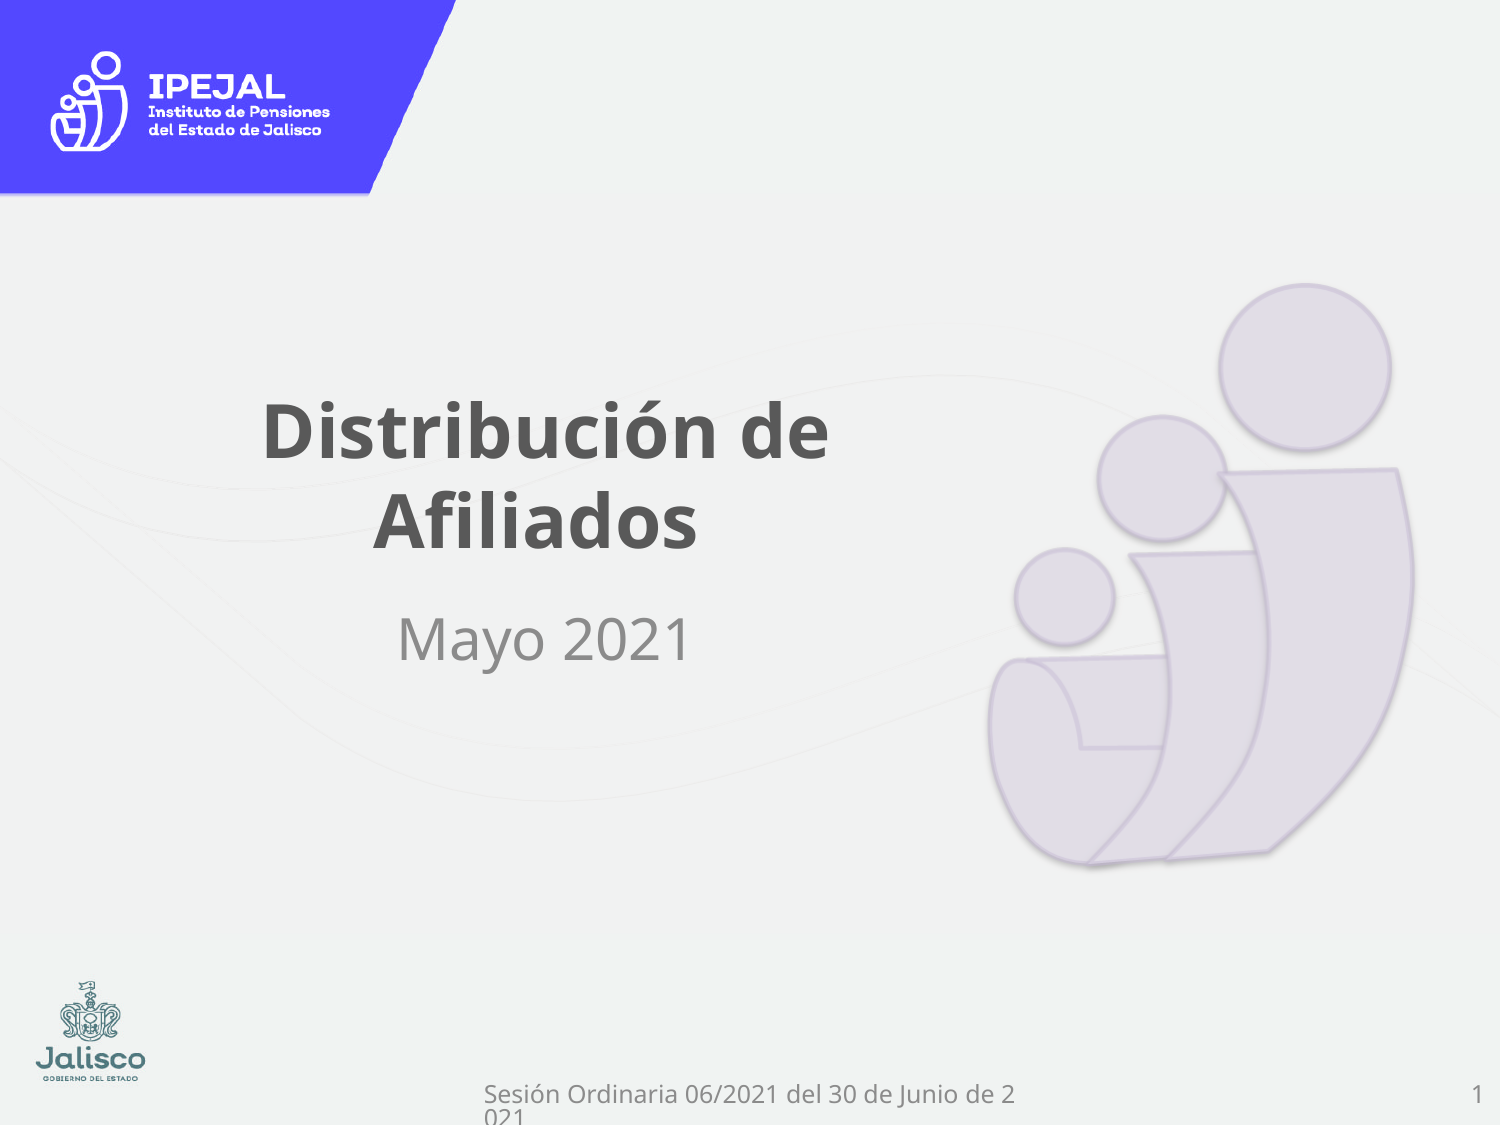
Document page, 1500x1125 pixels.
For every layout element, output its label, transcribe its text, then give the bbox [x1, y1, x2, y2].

subtitle Mayo 2021 [75, 594, 1017, 882]
title Distribución de Afiliados [75, 353, 1017, 594]
slide_number 1 [1149, 1065, 1500, 1125]
footer Sesión Ordinaria 06/2021 del 30 de Junio de 2021 [468, 1065, 1032, 1125]
picture [0, 934, 1500, 1125]
picture [0, 0, 1500, 193]
